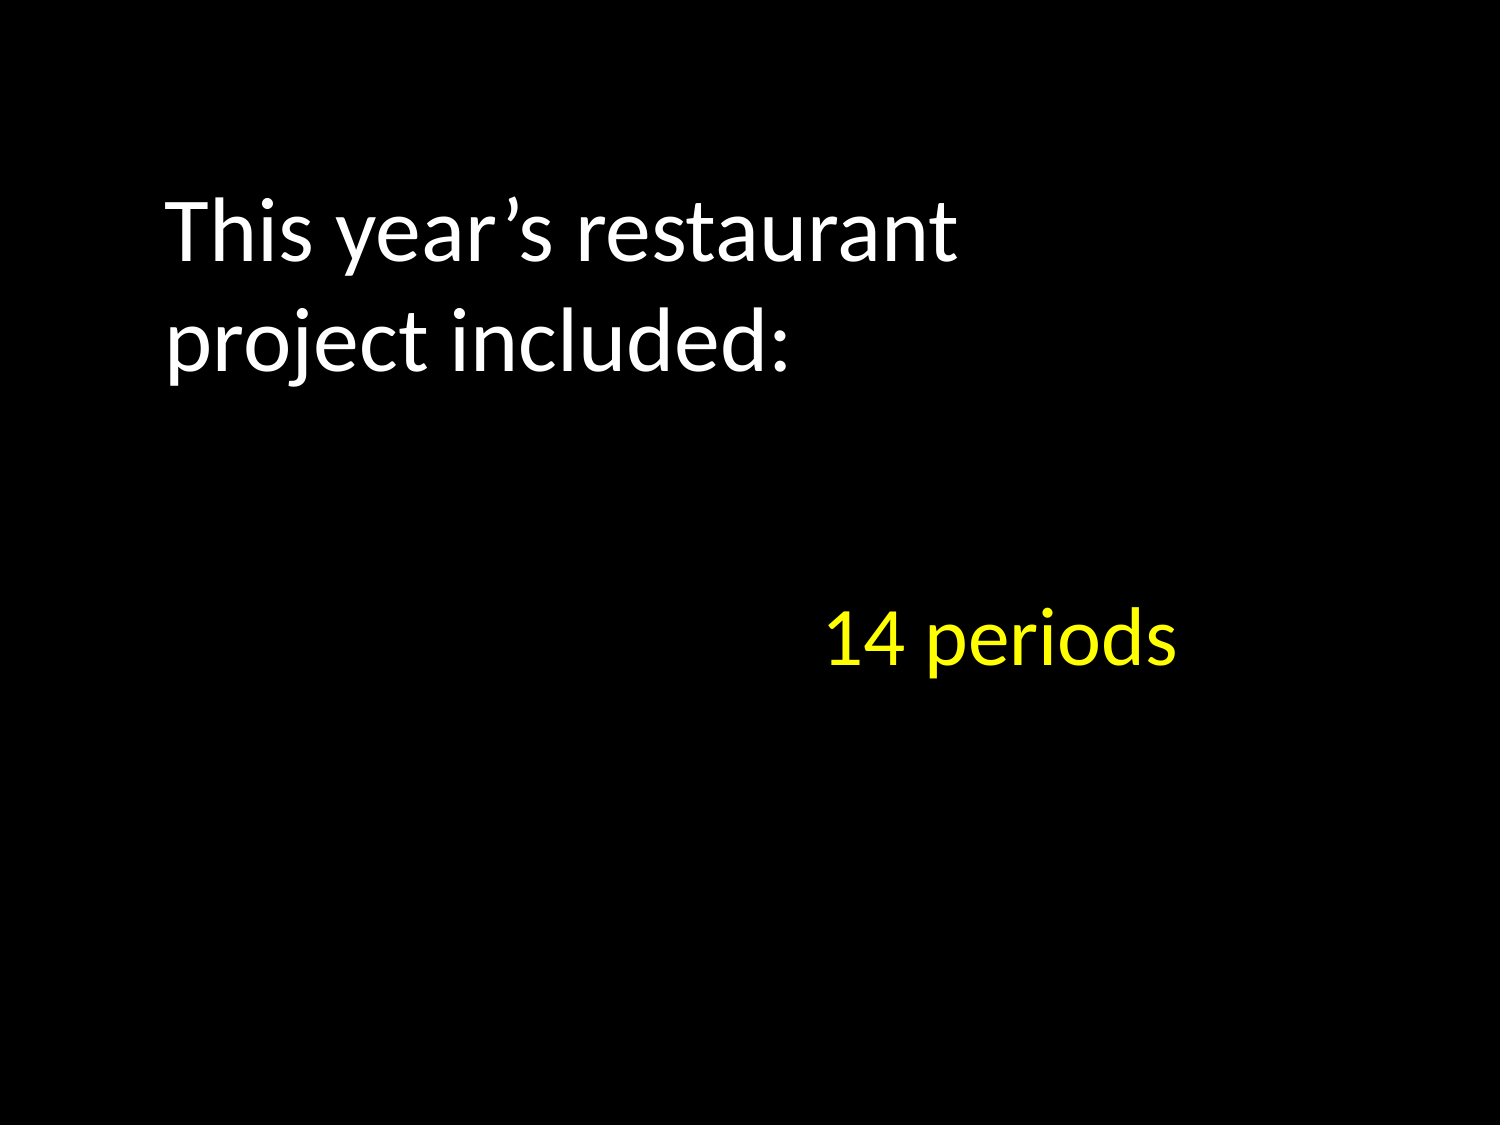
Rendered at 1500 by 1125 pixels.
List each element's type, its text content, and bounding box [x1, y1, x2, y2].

text_box This year’s restaurant project included: [150, 162, 1225, 398]
text_box 14 periods [549, 575, 1325, 690]
